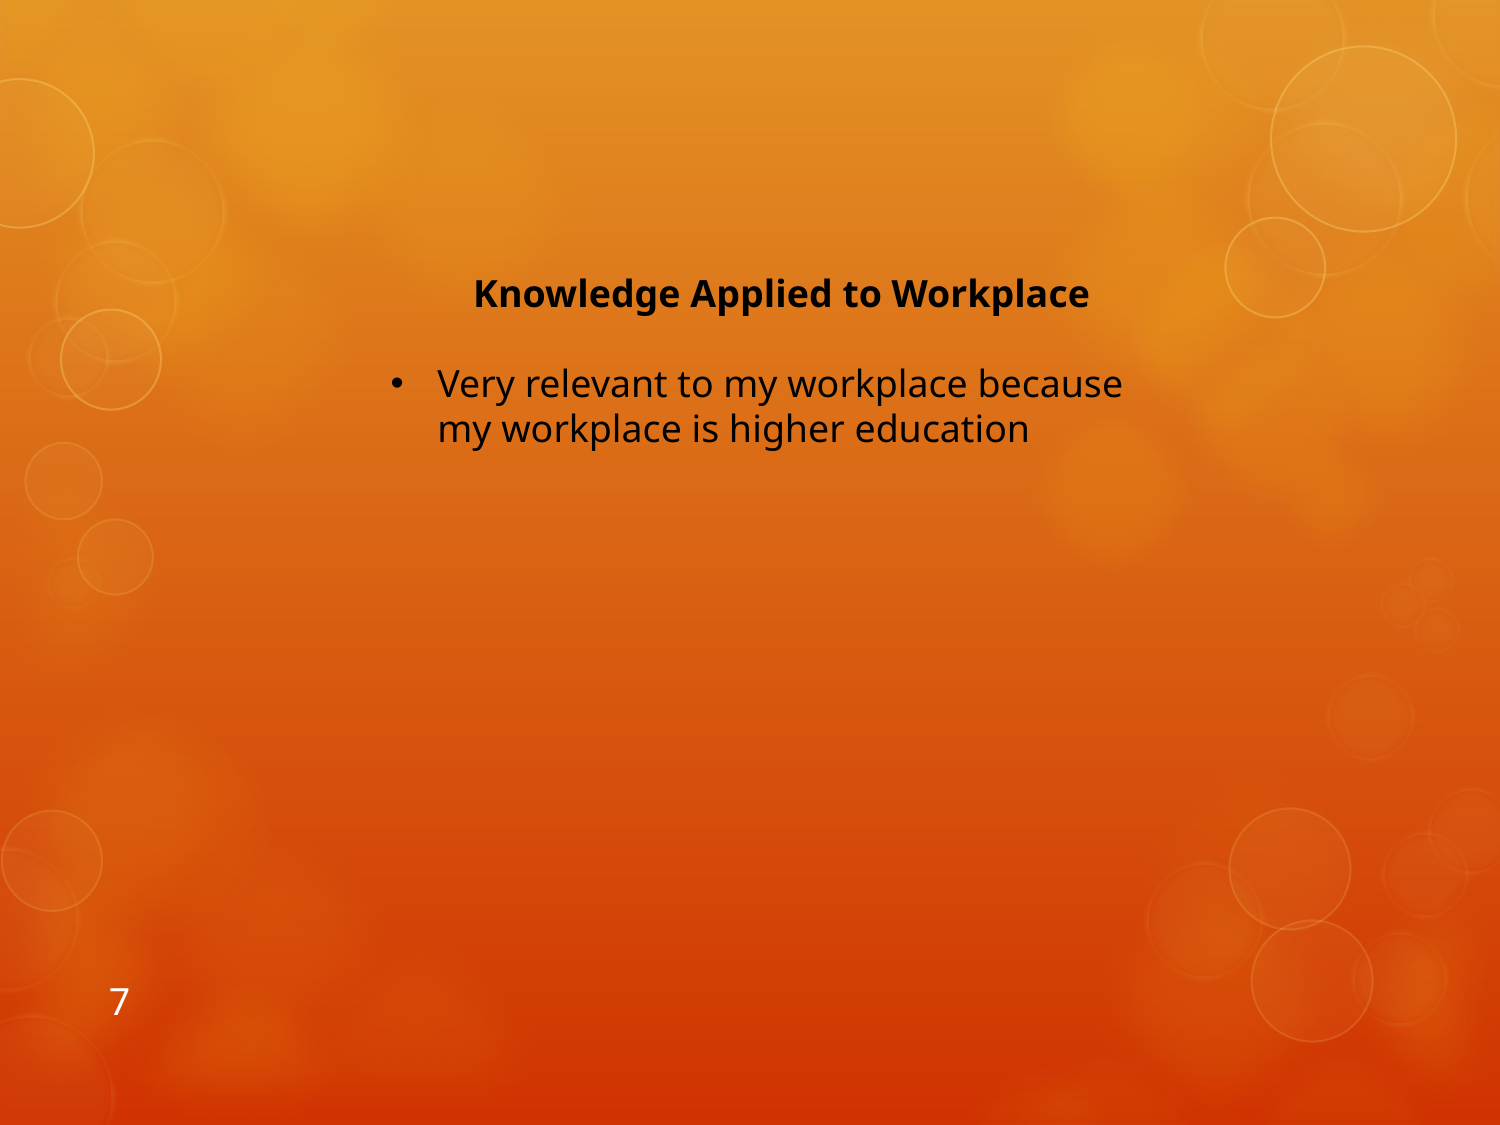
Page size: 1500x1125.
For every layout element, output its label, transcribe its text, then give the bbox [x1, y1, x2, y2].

slide_number 7 [93, 976, 194, 1037]
text_box Knowledge Applied to Workplace Very relevant to my workplace because my workplace is higher education [375, 262, 1188, 503]
